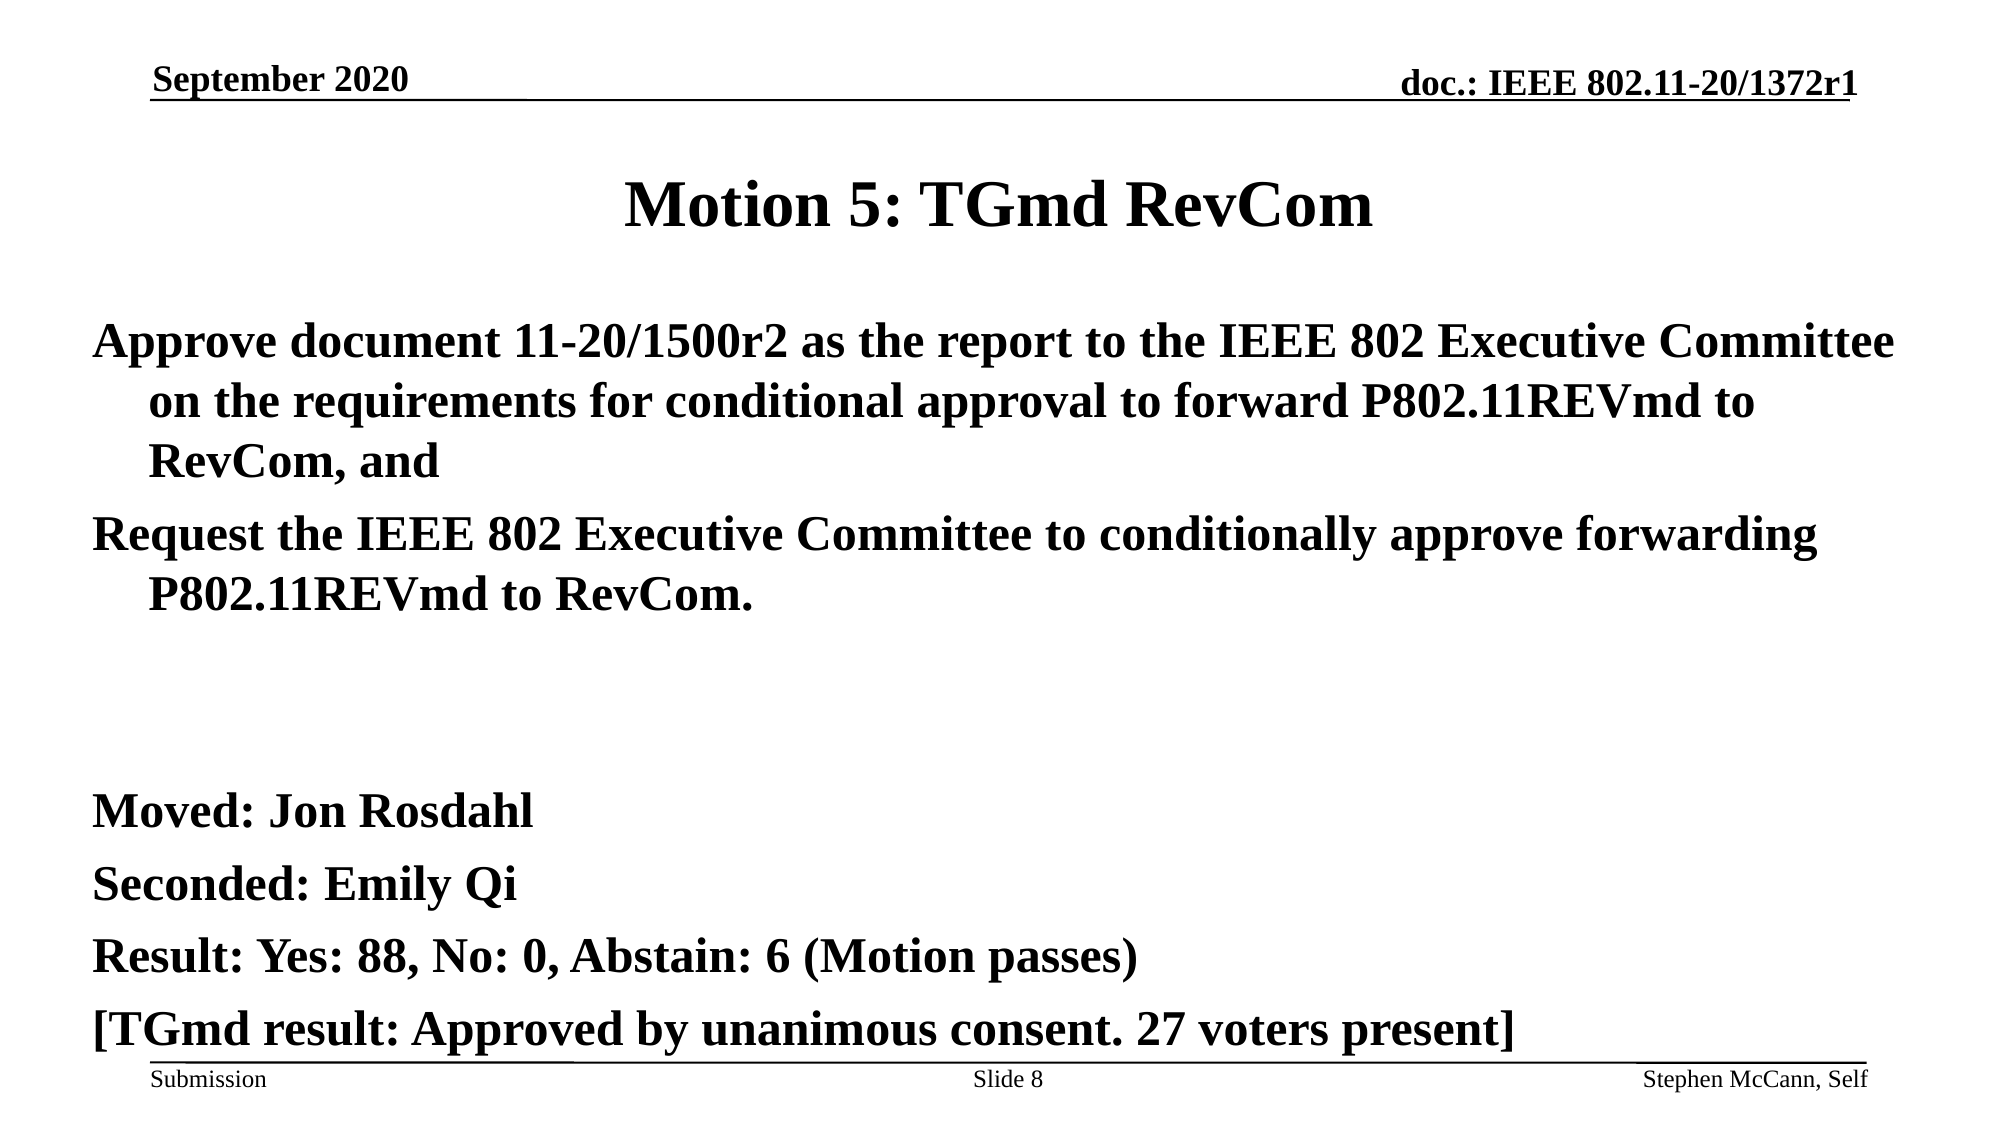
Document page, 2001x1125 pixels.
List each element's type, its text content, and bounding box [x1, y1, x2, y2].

title Motion 5: TGmd RevCom [149, 112, 1850, 288]
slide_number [152, 54, 563, 100]
list Approve document 11-20/1500r2 as the report to the IEEE 802 Executive Committee on the requirements for conditional approval to forward P802.11REVmd to RevCom, and Request the IEEE 802 Executive Committee to conditionally approve forwarding P802.11REVmd to RevCom. Moved: Jon Rosdahl Seconded: Emily Qi Result: Yes: 88, No: 0, Abstain: 6 (Motion passes) [TGmd result: Approved by unanimous consent. 27 voters present] [76, 299, 1940, 1038]
slide_number Slide 8 [950, 1061, 1067, 1123]
footer Stephen McCann, Self [1171, 1061, 1869, 1093]
